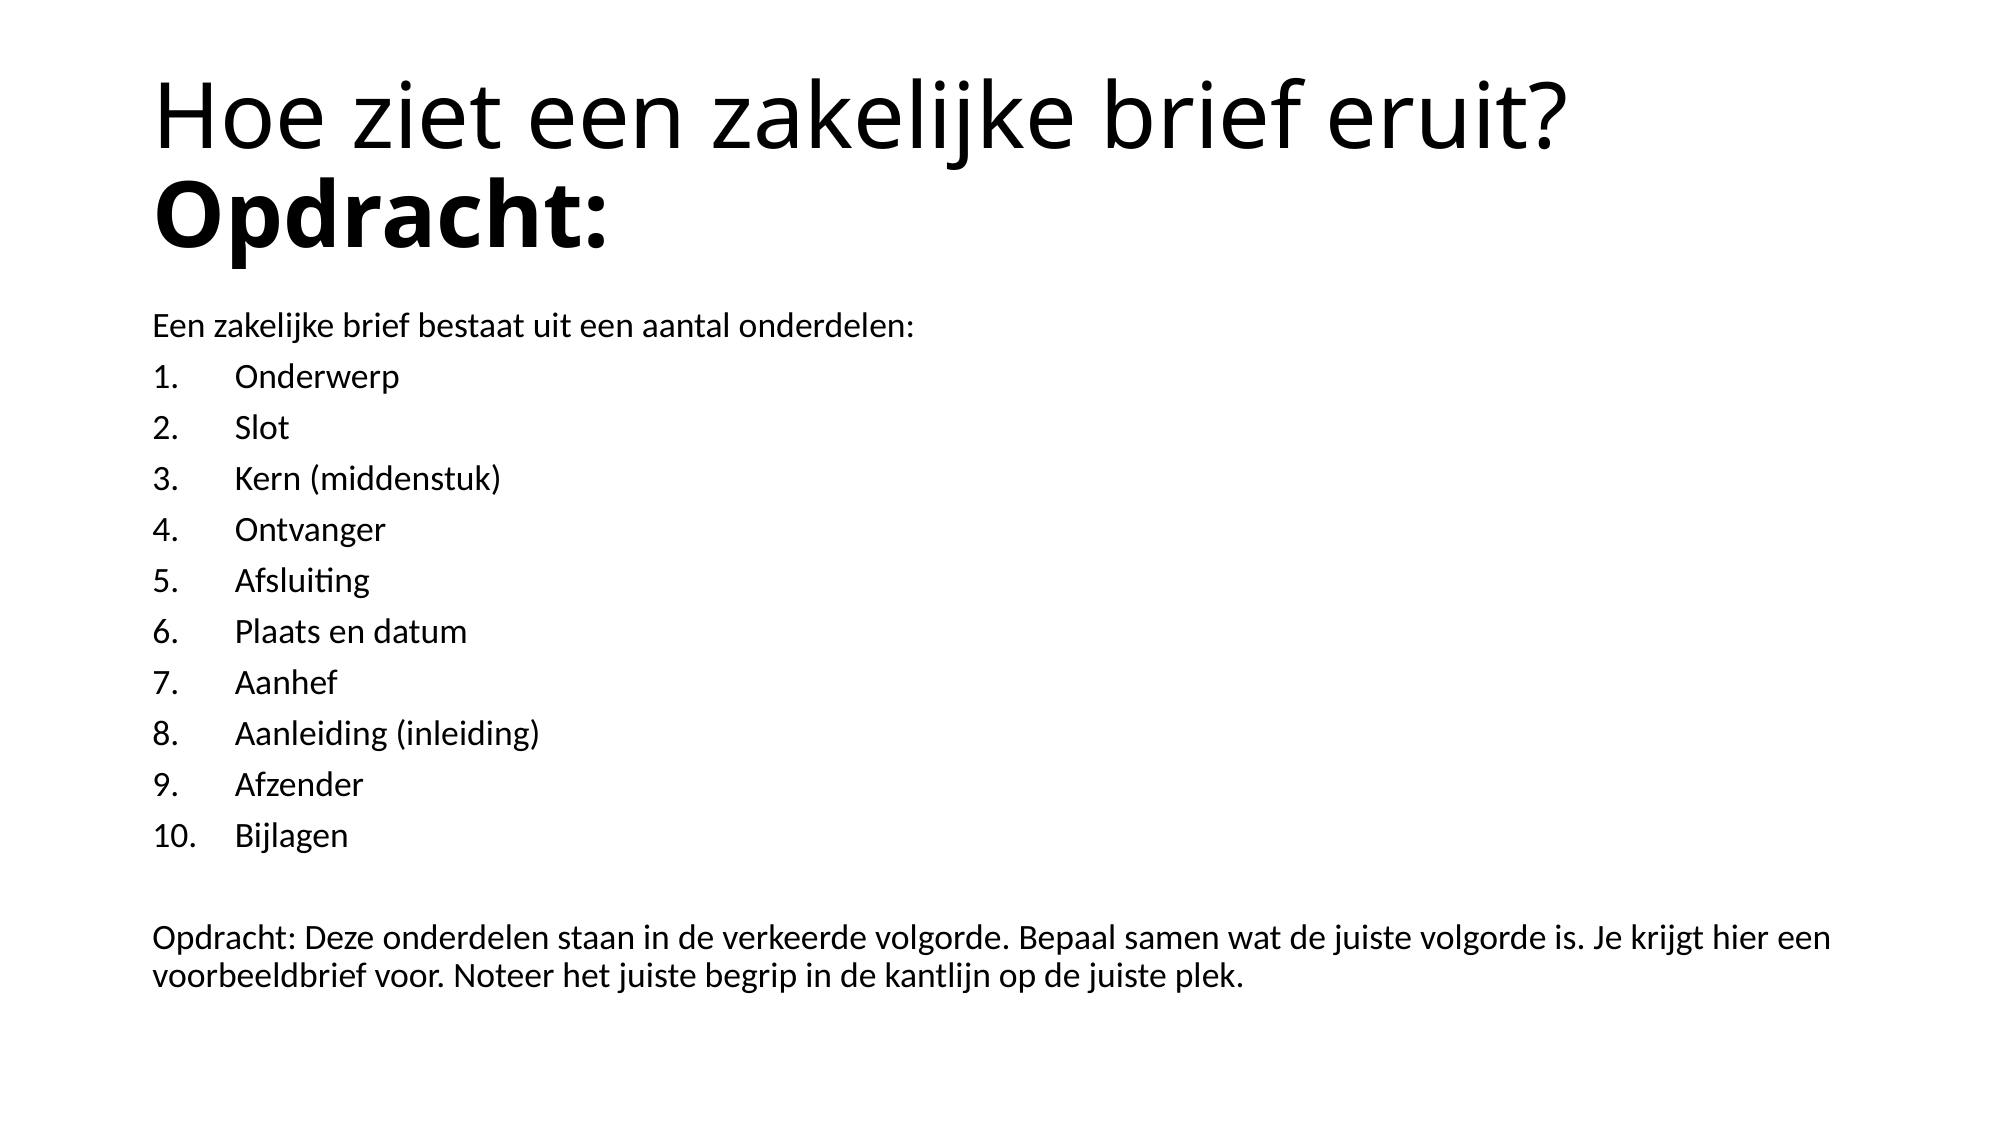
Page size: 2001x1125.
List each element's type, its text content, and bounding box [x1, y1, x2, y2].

title Hoe ziet een zakelijke brief eruit? Opdracht: [137, 59, 1863, 278]
list Een zakelijke brief bestaat uit een aantal onderdelen: Onderwerp Slot Kern (middenstuk) Ontvanger Afsluiting Plaats en datum Aanhef Aanleiding (inleiding) Afzender Bijlagen Opdracht: Deze onderdelen staan in de verkeerde volgorde. Bepaal samen wat de juiste volgorde is. Je krijgt hier een voorbeeldbrief voor. Noteer het juiste begrip in de kantlijn op de juiste plek. [137, 299, 1863, 1014]
